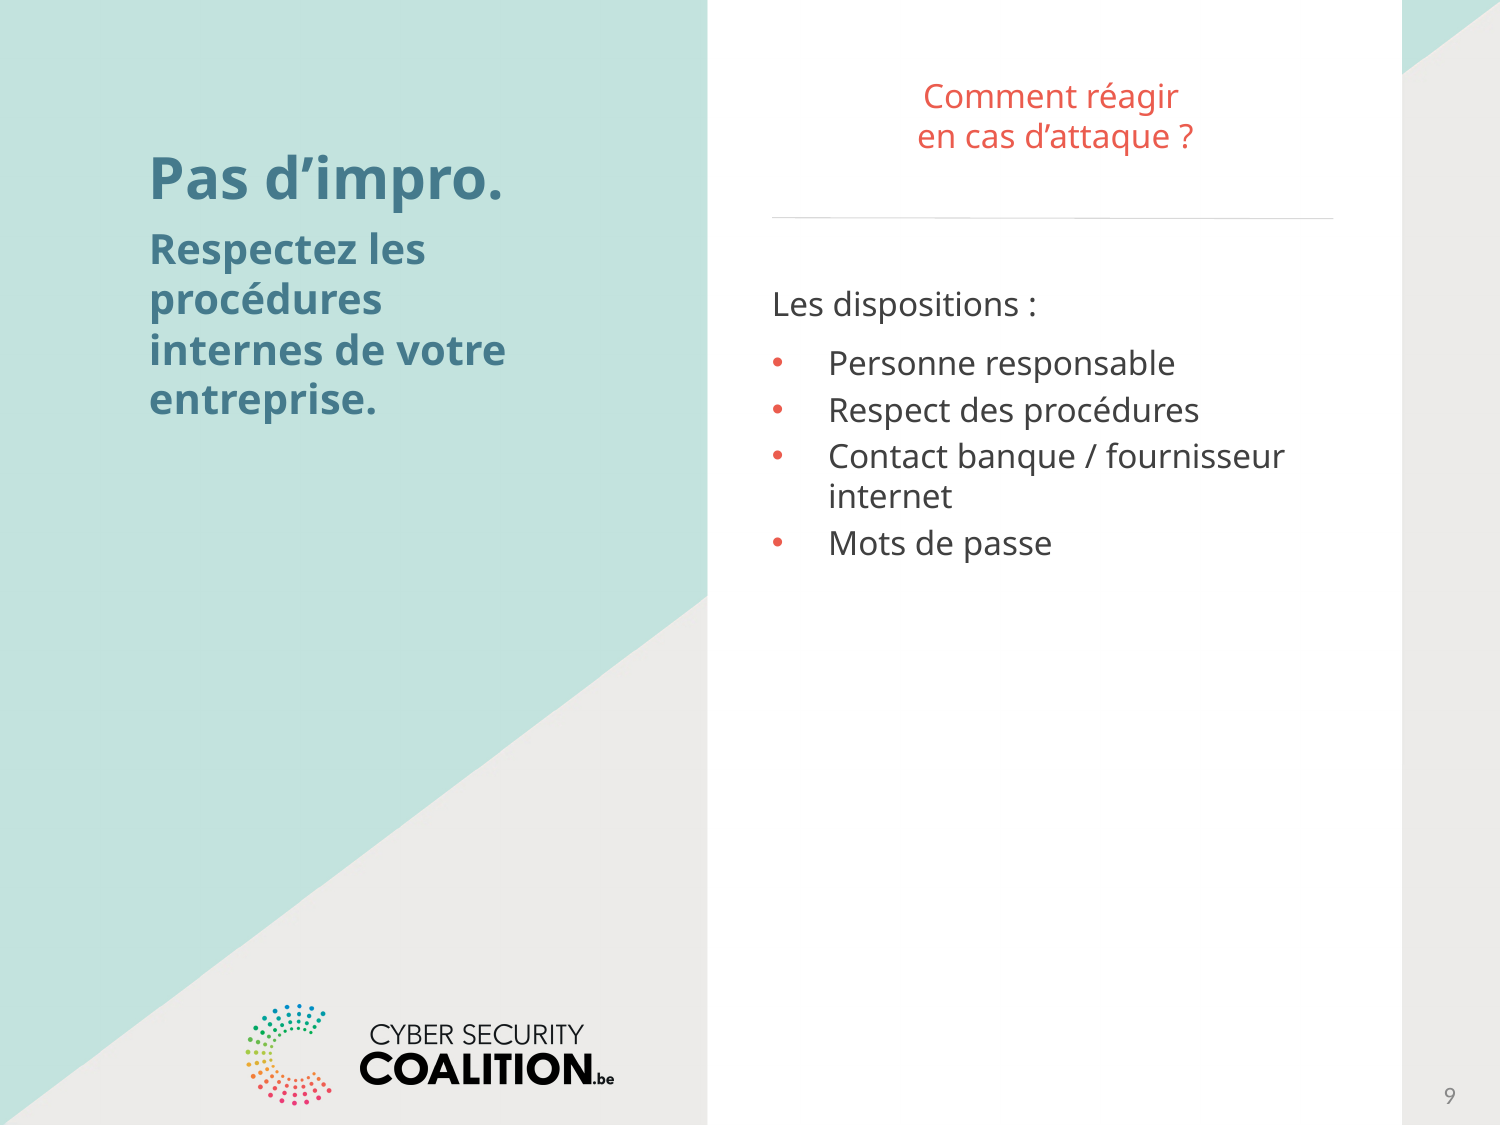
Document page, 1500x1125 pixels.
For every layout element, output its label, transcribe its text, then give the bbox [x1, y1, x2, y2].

title Comment réagir en cas d’attaque ? [750, 67, 1362, 163]
text_box [934, 105, 966, 156]
picture [0, 0, 1500, 1125]
list Les dispositions : Personne responsable Respect des procédures Contact banque / fournisseur internet Mots de passe [756, 275, 1349, 1018]
text_box Pas d’impro. Respectez les procédures internes de votre entreprise. [134, 133, 566, 431]
slide_number 9 [1400, 1063, 1500, 1125]
